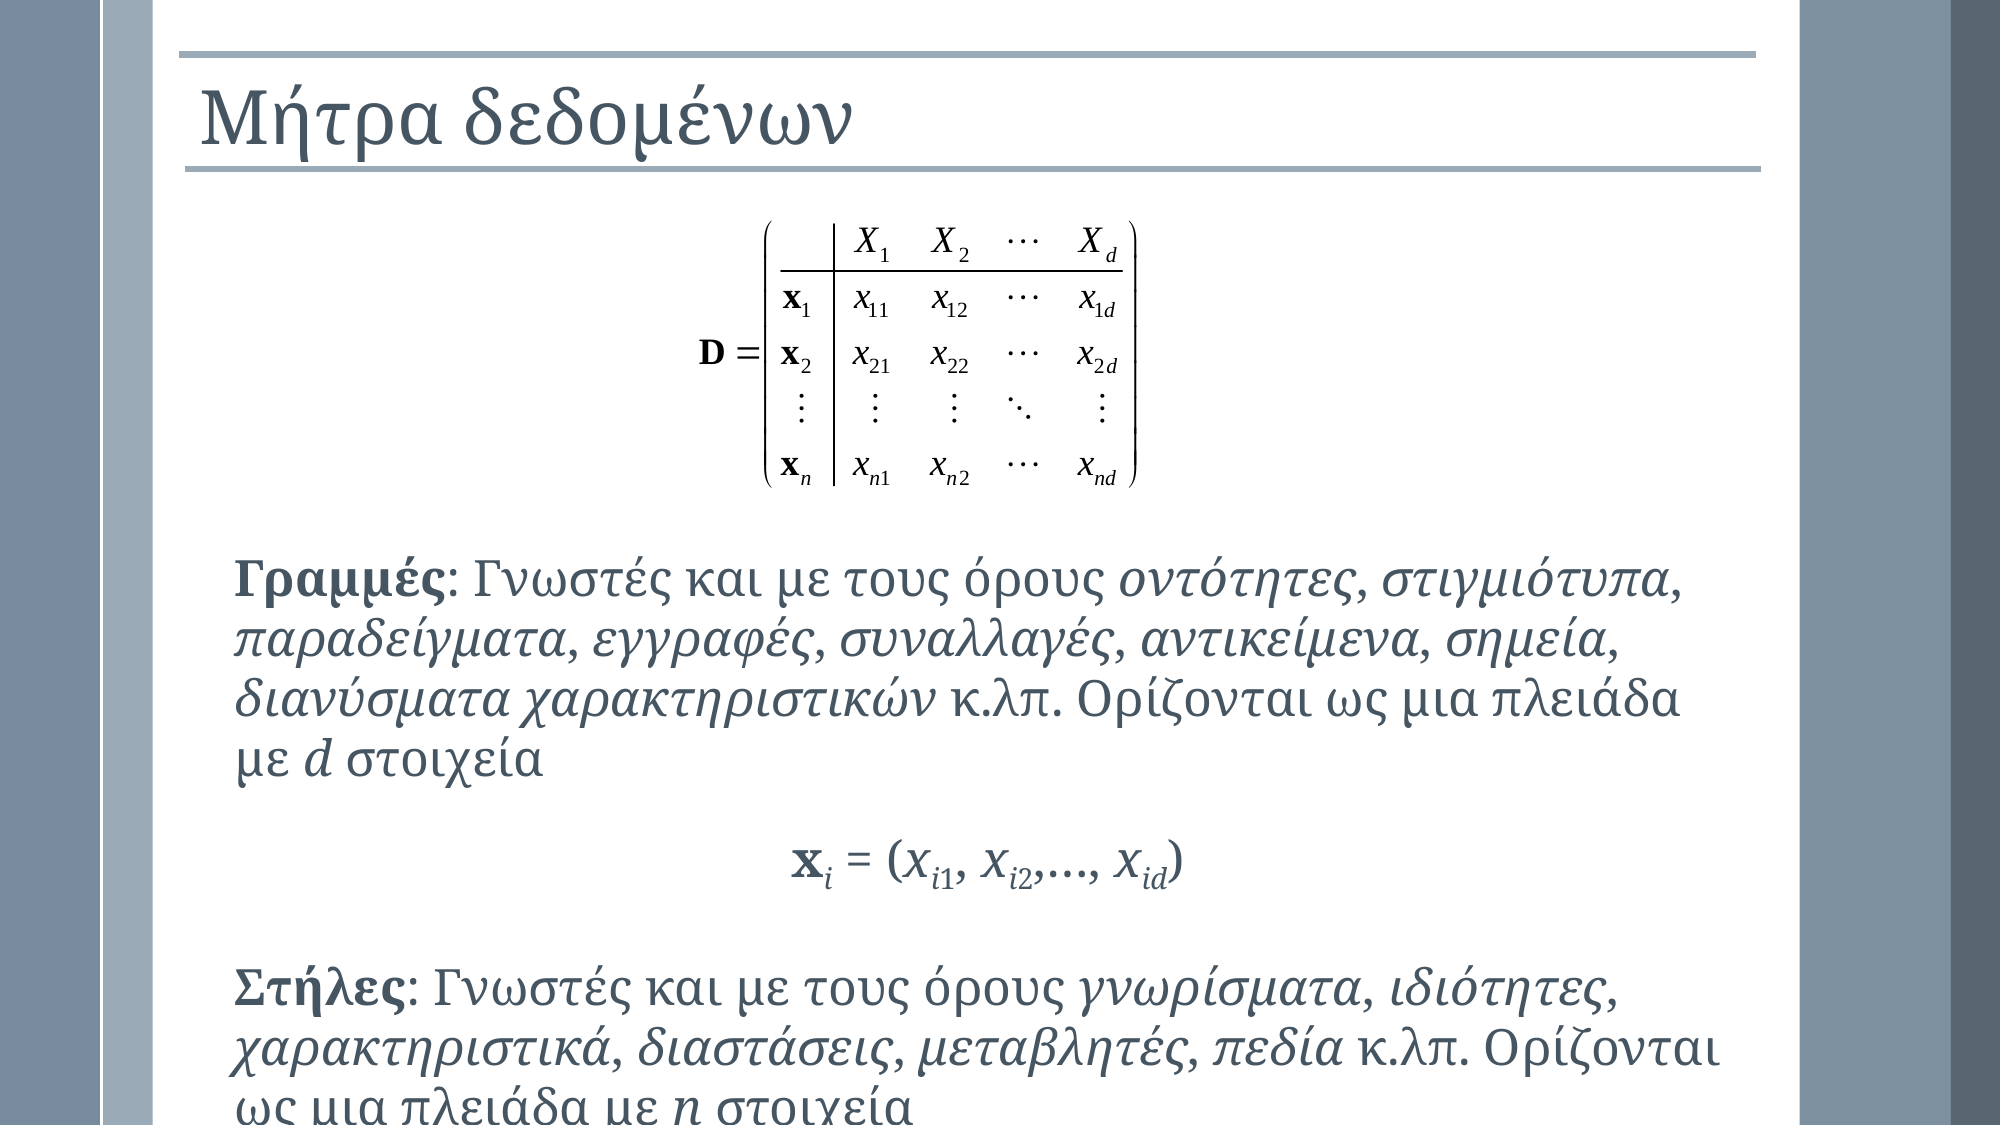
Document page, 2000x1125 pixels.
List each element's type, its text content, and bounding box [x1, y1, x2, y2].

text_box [692, 211, 1151, 497]
text_box Μήτρα δεδομένων [184, 62, 1756, 167]
text_box Γραμμές: Γνωστές και με τους όρους οντότητες, στιγμιότυπα, παραδείγματα, εγγραφές, συναλλαγές, αντικείμενα, σημεία, διανύσματα χαρακτηριστικών κ.λπ. Ορίζονται ως μια πλειάδα με d στοιχεία xi = (xi1, xi2,…, xid) Στήλες: Γνωστές και με τους όρους γνωρίσματα, ιδιότητες, χαρακτηριστικά, διαστάσεις, μεταβλητές, πεδία κ.λπ. Ορίζονται ως μια πλειάδα με n στοιχεία Xj = (x1j, x2j,…, xnj) [220, 538, 1756, 1125]
